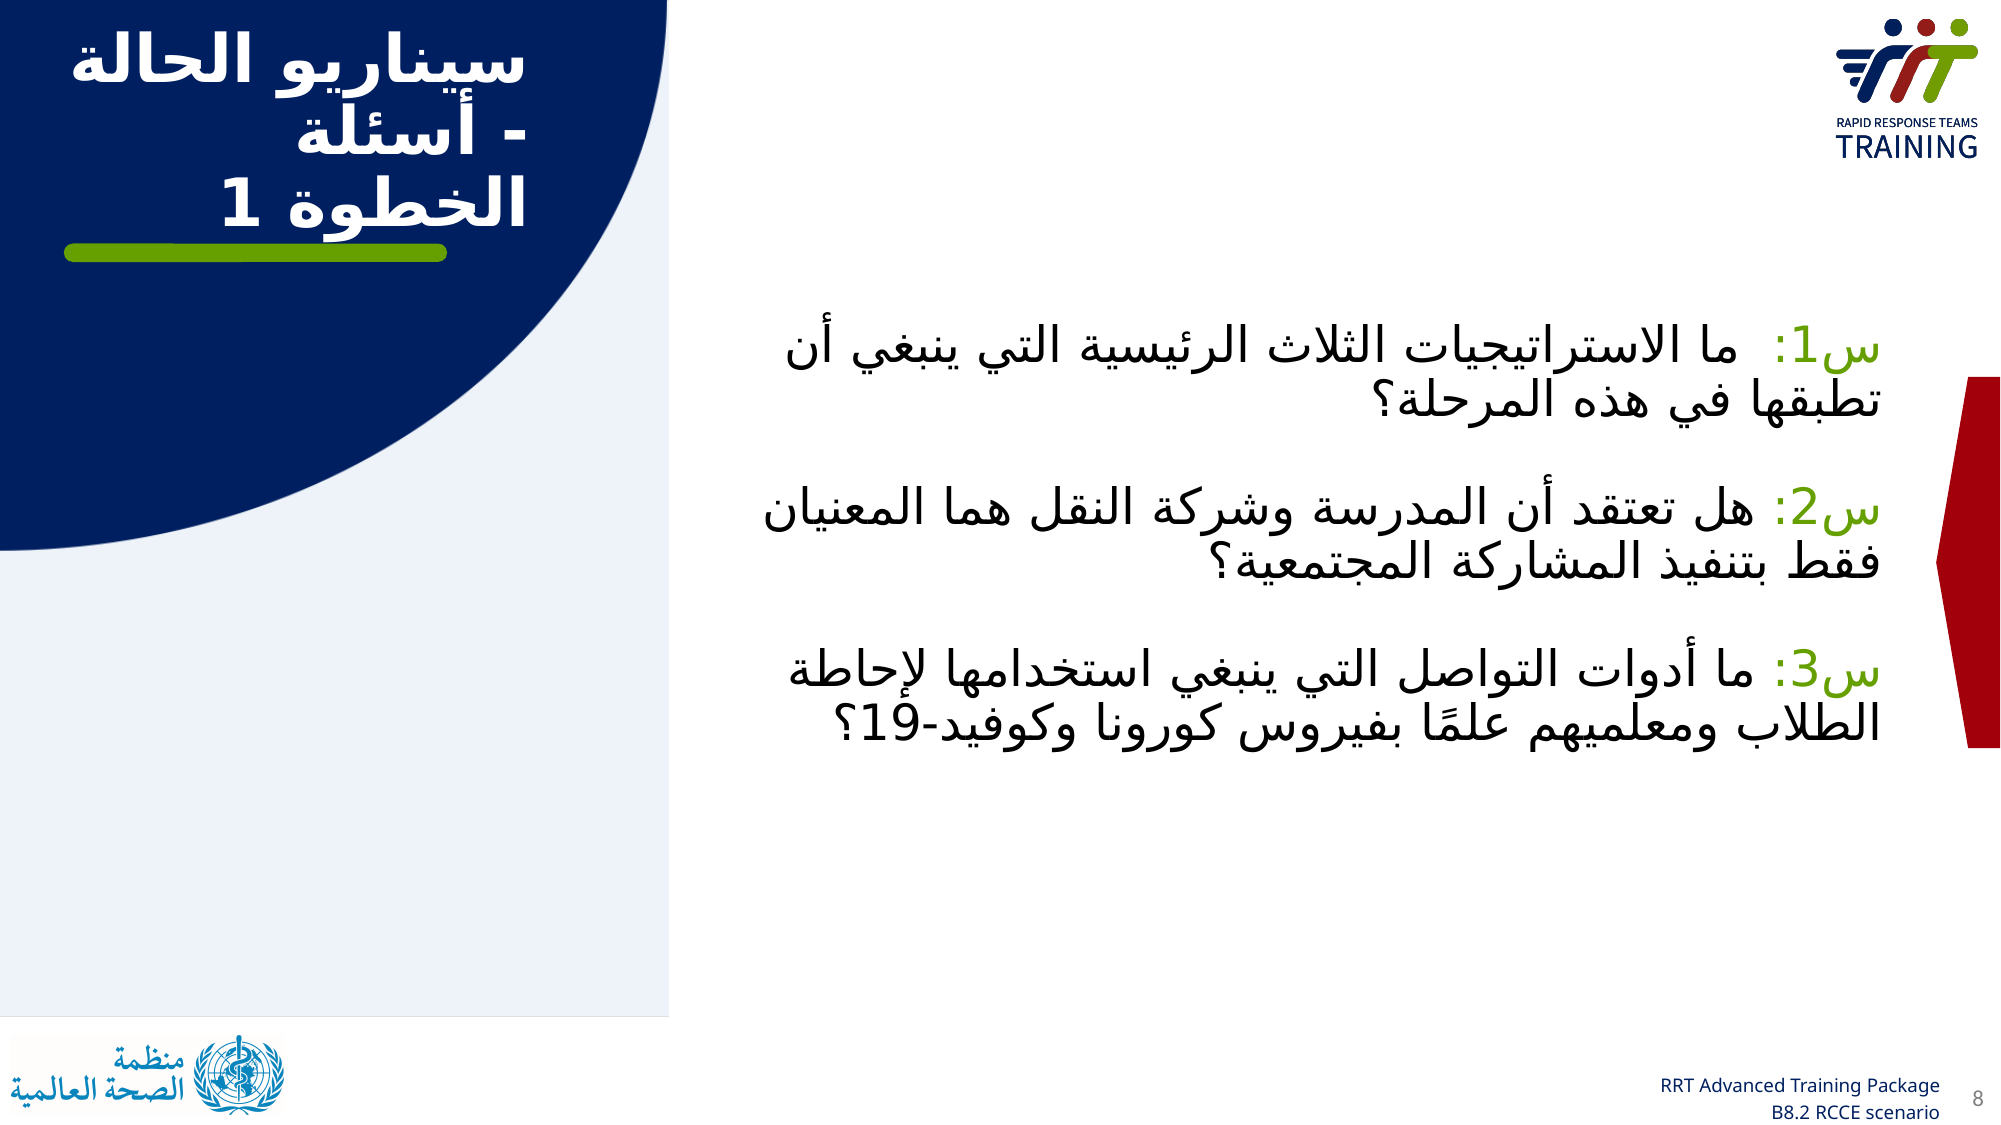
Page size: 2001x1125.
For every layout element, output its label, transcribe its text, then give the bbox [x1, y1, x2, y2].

list س1: ما الاستراتيجيات الثلاث الرئيسية التي ينبغي أن تطبقها في هذه المرحلة؟ س2: هل تعتقد أن المدرسة وشركة النقل هما المعنيان فقط بتنفيذ المشاركة المجتمعية؟ س3: ما أدوات التواصل التي ينبغي استخدامها لإحاطة الطلاب ومعلميهم علمًا بفيروس كورونا وكوفيد-19؟ [695, 228, 1891, 897]
text_box سيناريو الحالة - أسئلة الخطوة 1 [58, 103, 530, 242]
picture [0, 0, 669, 1018]
picture [1835, 19, 1978, 167]
picture [241, 1050, 247, 1059]
picture [11, 1035, 284, 1115]
